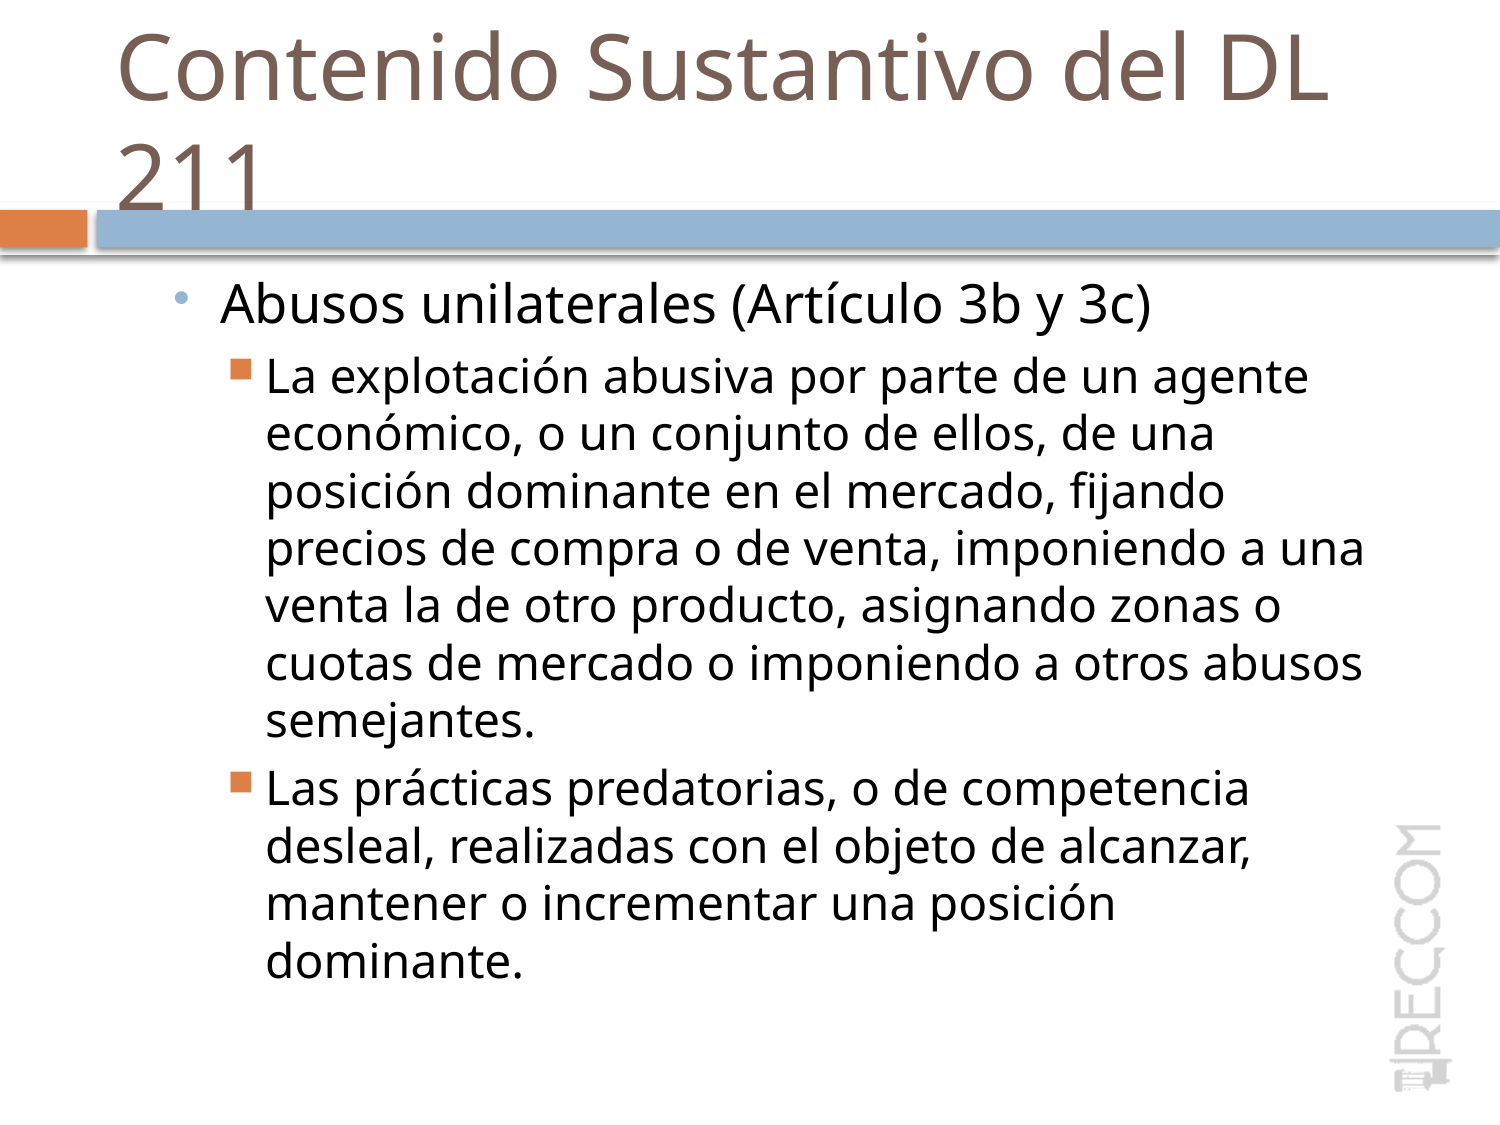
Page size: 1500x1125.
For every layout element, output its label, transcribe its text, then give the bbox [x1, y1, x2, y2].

list Abusos unilaterales (Artículo 3b y 3c) La explotación abusiva por parte de un agente económico, o un conjunto de ellos, de una posición dominante en el mercado, fijando precios de compra o de venta, imponiendo a una venta la de otro producto, asignando zonas o cuotas de mercado o imponiendo a otros abusos semejantes. Las prácticas predatorias, o de competencia desleal, realizadas con el objeto de alcanzar, mantener o incrementar una posición dominante. [100, 262, 1400, 1000]
title Contenido Sustantivo del DL 211 [100, 37, 1438, 200]
